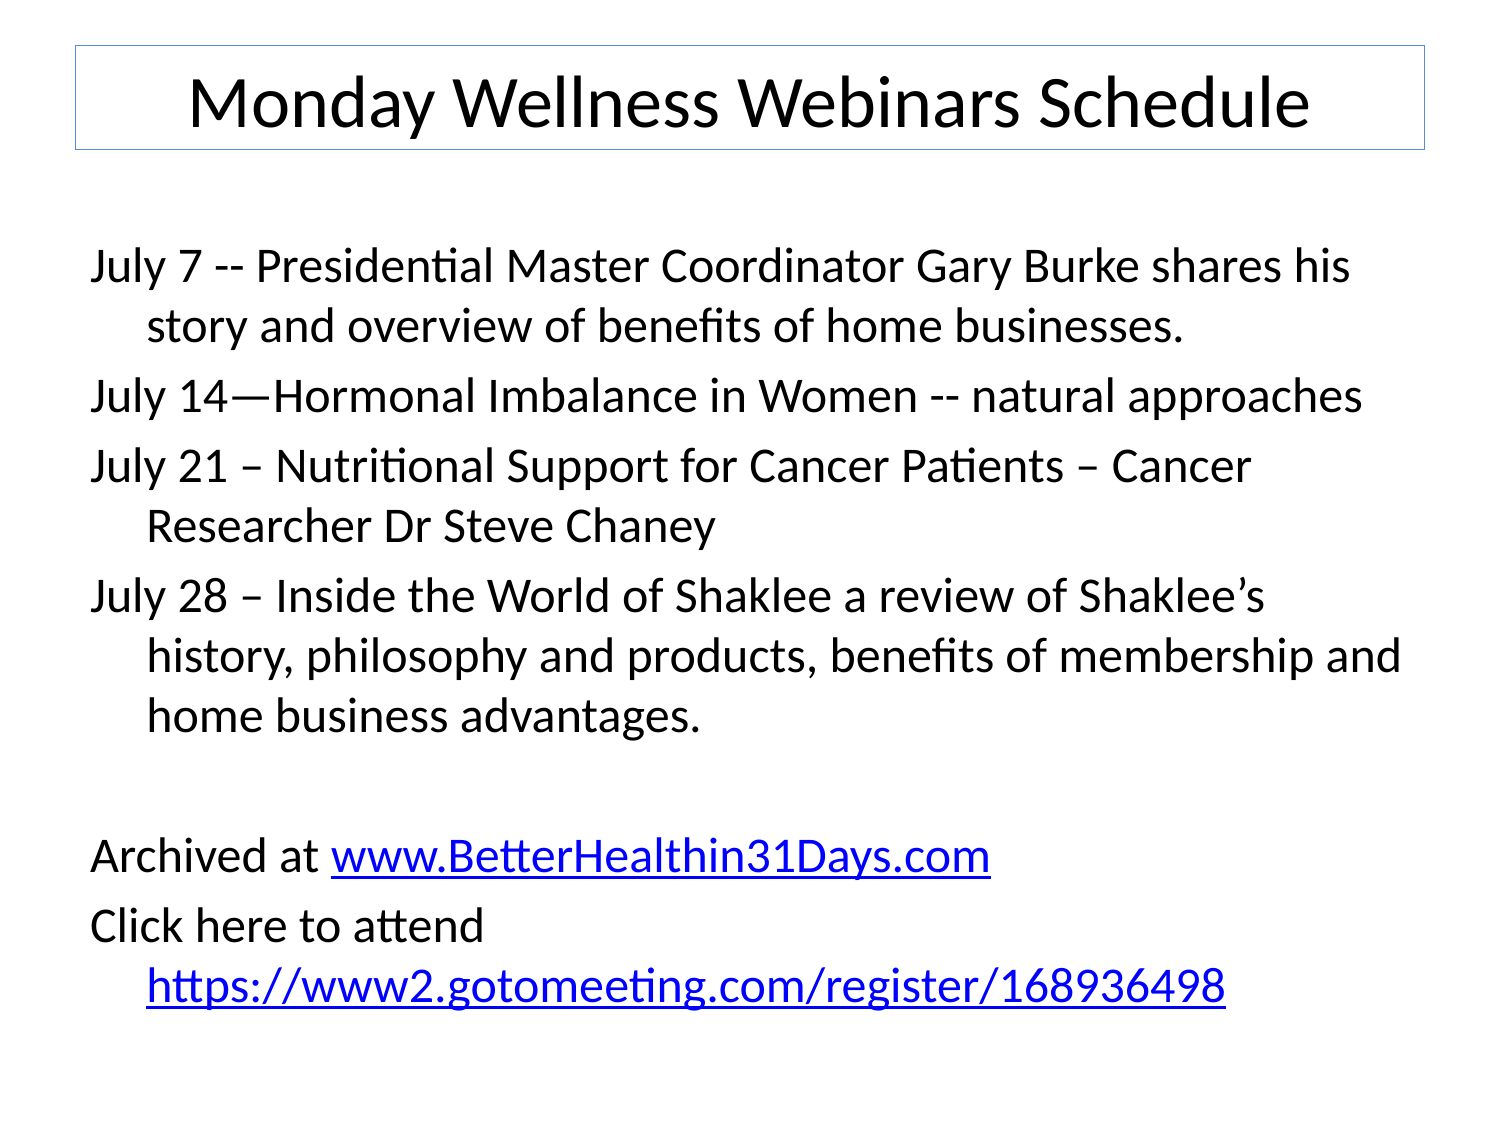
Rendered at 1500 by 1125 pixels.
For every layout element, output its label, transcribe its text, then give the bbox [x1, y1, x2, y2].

title Monday Wellness Webinars Schedule [75, 45, 1425, 150]
list July 7 -- Presidential Master Coordinator Gary Burke shares his story and overview of benefits of home businesses. July 14—Hormonal Imbalance in Women -- natural approaches July 21 – Nutritional Support for Cancer Patients – Cancer Researcher Dr Steve Chaney July 28 – Inside the World of Shaklee a review of Shaklee’s history, philosophy and products, benefits of membership and home business advantages. Archived at www.BetterHealthin31Days.com Click here to attend https://www2.gotomeeting.com/register/168936498 [75, 224, 1425, 1063]
